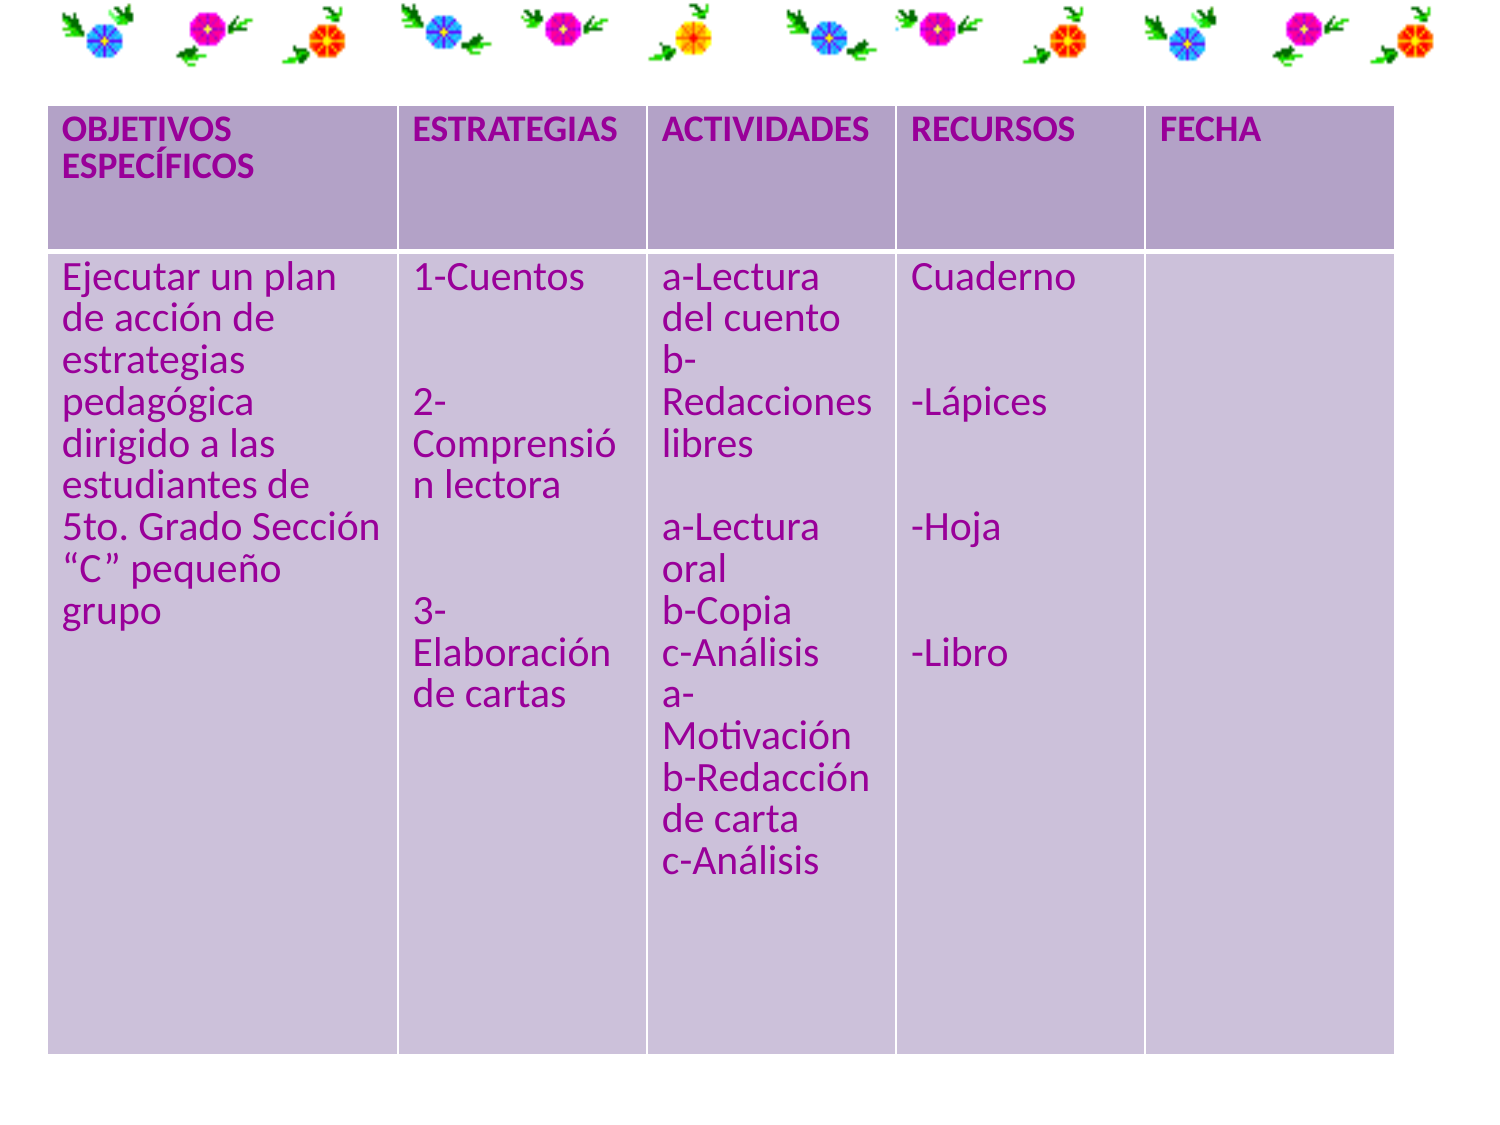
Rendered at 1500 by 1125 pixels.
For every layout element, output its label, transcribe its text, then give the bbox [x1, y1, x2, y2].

table_cell Ejecutar un plan de acción de estrategias pedagógica dirigido a las estudiantes de 5to. Grado Sección “C” pequeño grupo [48, 254, 397, 1054]
picture [58, 0, 1442, 94]
table_header RECURSOS [897, 106, 1144, 249]
table_cell a-Lectura del cuento b-Redacciones libres a-Lectura oral b-Copia c-Análisis a-Motivación b-Redacción de carta c-Análisis [648, 254, 895, 1054]
table_cell 1-Cuentos 2-Comprensión lectora 3-Elaboración de cartas [399, 254, 646, 1054]
table_cell Cuaderno -Lápices -Hoja -Libro [897, 254, 1144, 1054]
table_header OBJETIVOS ESPECÍFICOS [48, 106, 397, 249]
table_header ESTRATEGIAS [399, 106, 646, 249]
table_cell [1146, 254, 1394, 1054]
table_header FECHA [1146, 106, 1394, 249]
table_header ACTIVIDADES [648, 106, 895, 249]
